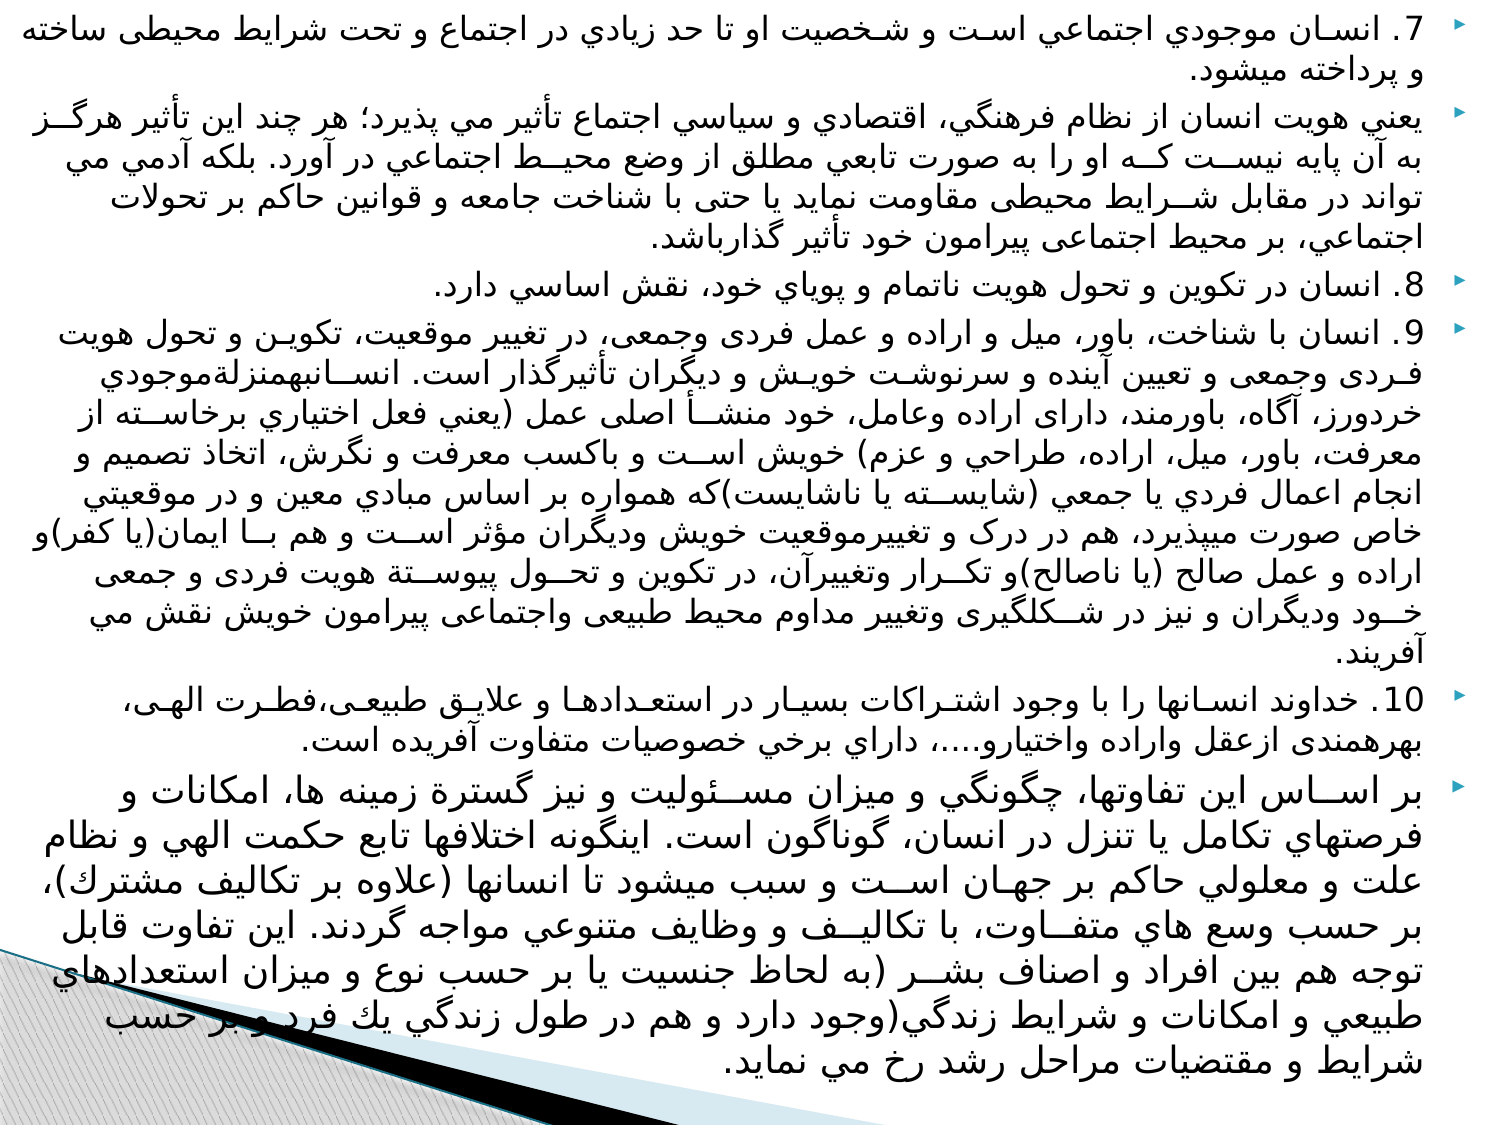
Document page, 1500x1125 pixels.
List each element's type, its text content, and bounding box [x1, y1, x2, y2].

list 7. انسـان موجودي اجتماعي اسـت و شـخصيت او تا حد زيادي در اجتماع و تحت شرايط محيطی ساخته و پرداخته ميشود. يعني هويت انسان از نظام فرهنگي، اقتصادي و سياسي اجتماع تأثير مي پذيرد؛ هر چند اين تأثير هرگــز به آن پايه نيســت كــه او را به صورت تابعي مطلق از وضع محيــط اجتماعي در آورد. بلكه آدمي مي تواند در مقابل شــرايط محيطی مقاومت نمايد يا حتی با شناخت جامعه و قوانين حاكم بر تحولات اجتماعي، بر محيط اجتماعی پيرامون خود تأثير گذارباشد. 8. انسان در تكوين و تحول هويت ناتمام و پوياي خود، نقش اساسي دارد. 9. انسان با شناخت، باور، ميل و اراده و عمل فردی وجمعی، در تغيير موقعيت، تکويـن و تحول هويت فـردی وجمعی و تعيين آينده و سرنوشـت خويـش و ديگران تأثيرگذار است. انســانبهمنزلةموجودي خردورز، آگاه، باورمند، دارای اراده وعامل، خود منشــأ اصلی عمل (يعني فعل اختياري برخاســته از معرفت، باور، ميل، اراده، طراحي و عزم) خويش اســت و باکسب معرفت و نگرش، اتخاذ تصميم و انجام اعمال فردي يا جمعي (شايســته يا ناشايست)که همواره بر اساس مبادي معين و در موقعيتي خاص صورت ميپذيرد، هم در درک و تغييرموقعيت خويش وديگران مؤثر اســت و هم بــا ايمان(يا کفر)و اراده و عمل صالح (يا ناصالح)و تکــرار وتغييرآن، در تکوين و تحــول پيوســتة هويت فردی و جمعی خــود وديگران و نيز در شــکلگيری وتغيير مداوم محيط طبيعی واجتماعی پيرامون خويش نقش مي آفريند. 10. خداوند انسـانها را با وجود اشتـراكات بسيـار در استعـدادهـا و علايـق طبيعـی،فطـرت الهـی، بهرهمندی ازعقل واراده واختيارو....، داراي برخي خصوصيات متفاوت آفريده است. بر اســاس اين تفاوتها، چگونگي و ميزان مســئوليت و نيز گسترة زمينه ها، امکانات و فرصتهاي تکامل يا تنزل در انسان، گوناگون است. اينگونه اختلافها تابع حكمت الهي و نظام علت و معلولي حاکم بر جهـان اســت و سبب ميشود تا انسانها (علاوه بر تكاليف مشترك)، بر حسب وسع هاي متفــاوت، با تكاليــف و وظايف متنوعي مواجه گردند. اين تفاوت قابل توجه هم بين افراد و اصناف بشــر (به لحاظ جنسيت يا بر حسب نوع و ميزان استعدادهاي طبيعي و امكانات و شرايط زندگي(وجود دارد و هم در طول زندگي يك فرد و بر حسب شرايط و مقتضيات مراحل رشد رخ مي نمايد. [0, 0, 1500, 1125]
